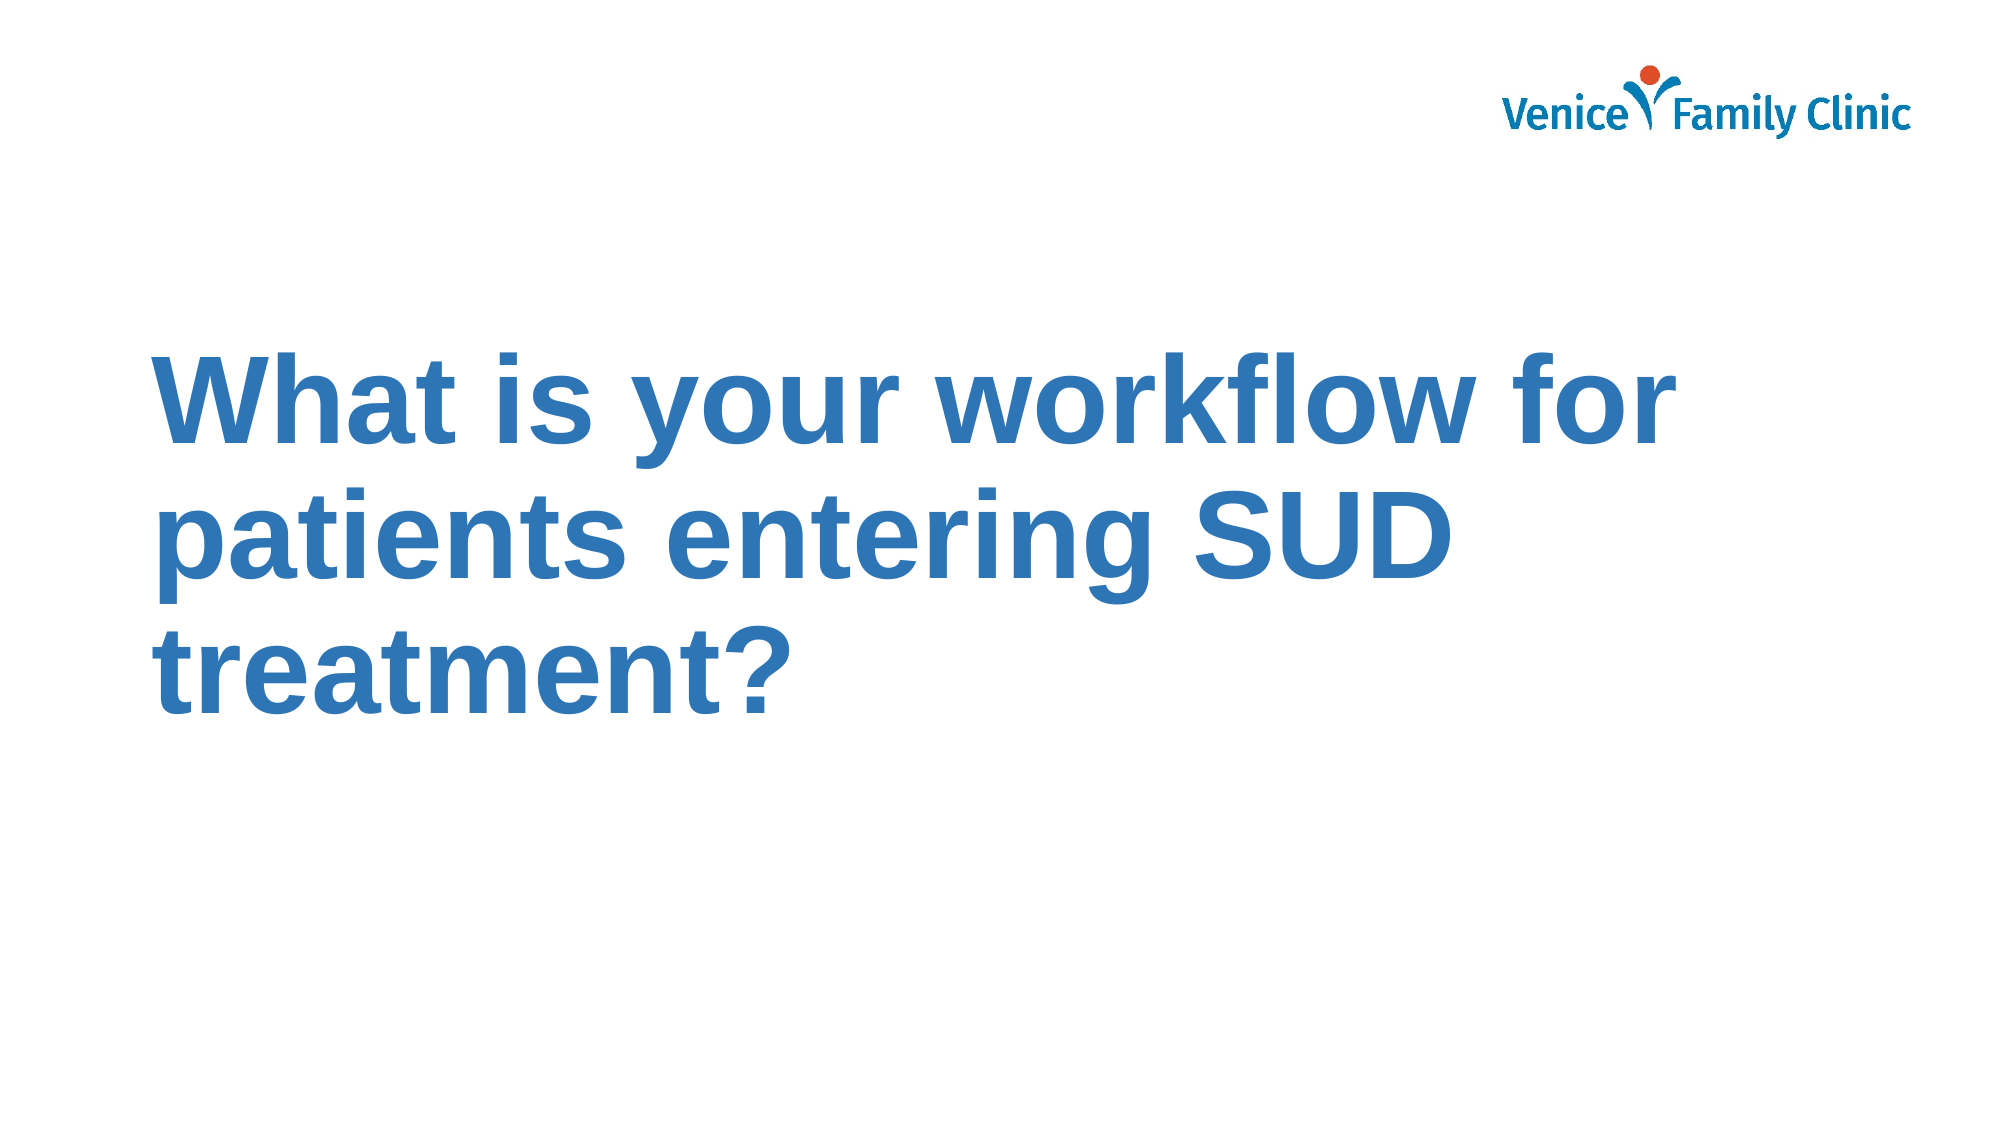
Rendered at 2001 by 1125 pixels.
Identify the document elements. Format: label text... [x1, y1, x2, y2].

picture [1497, 59, 1916, 144]
title What is your workflow for patients entering SUD treatment? [136, 280, 1862, 749]
